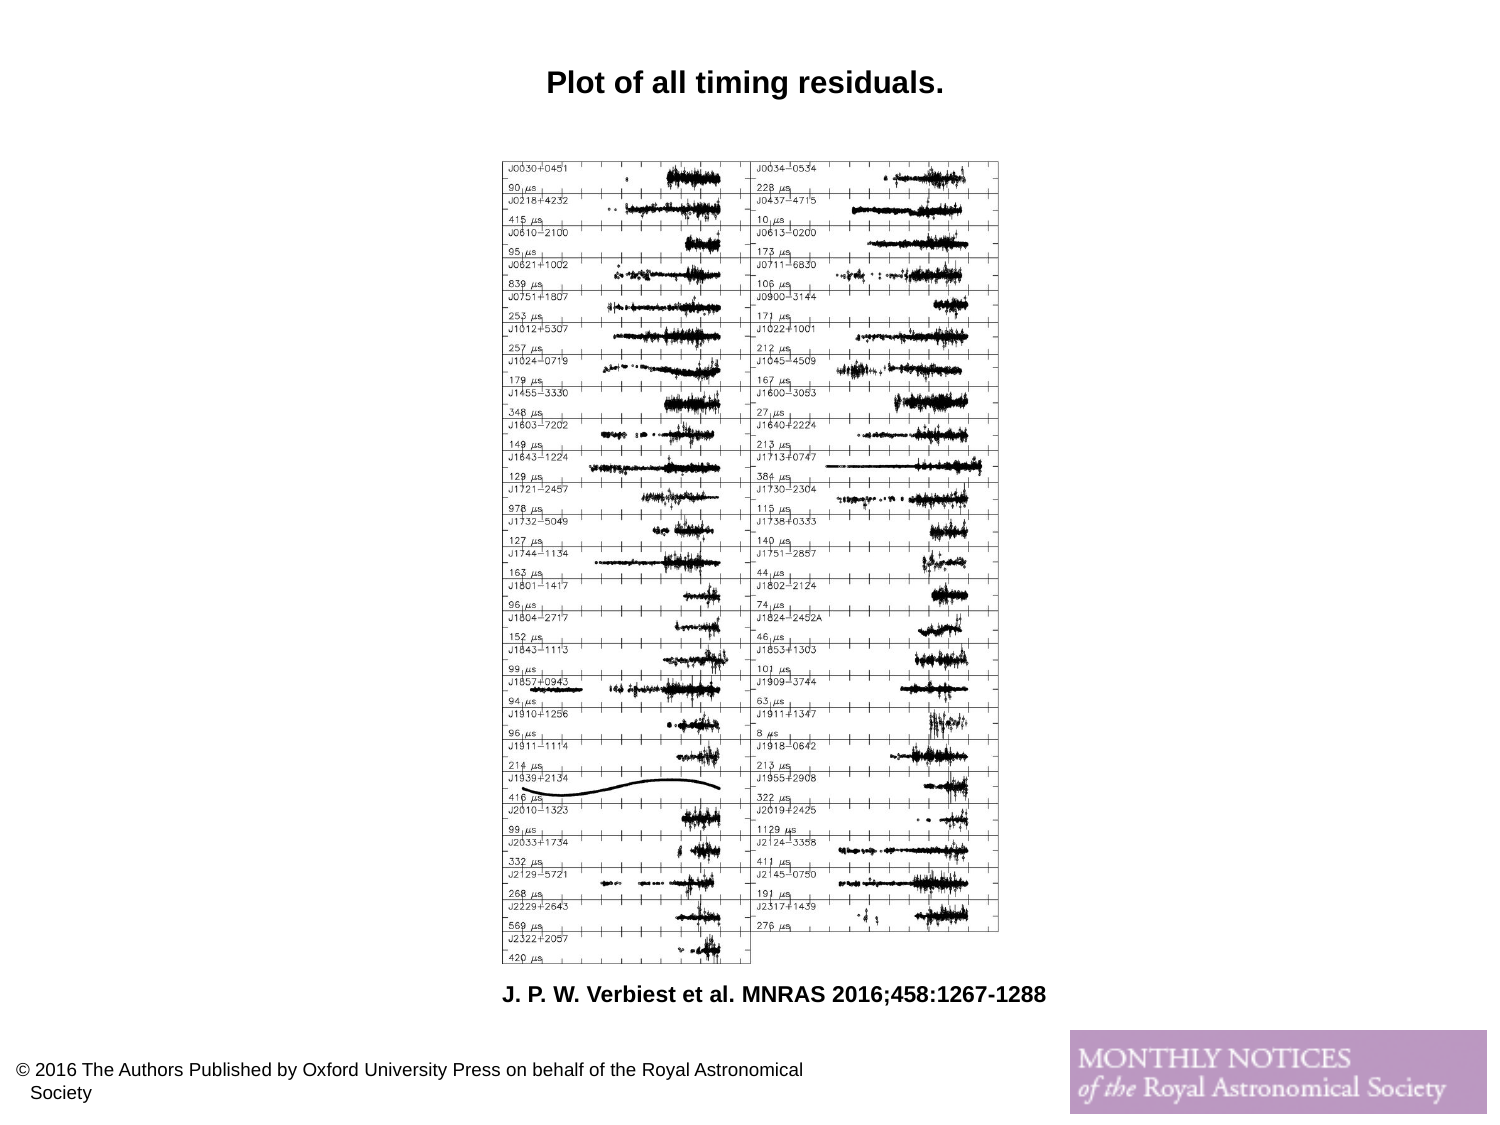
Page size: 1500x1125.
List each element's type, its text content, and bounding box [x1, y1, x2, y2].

picture [1070, 1030, 1487, 1114]
picture [501, 160, 999, 964]
text_box J. P. W. Verbiest et al. MNRAS 2016;458:1267-1288 [502, 979, 1145, 1018]
text_box © 2016 The Authors Published by Oxford University Press on behalf of the Royal Astronomical Society [16, 1058, 825, 1125]
text_box Plot of all timing residuals. [53, 62, 1447, 131]
